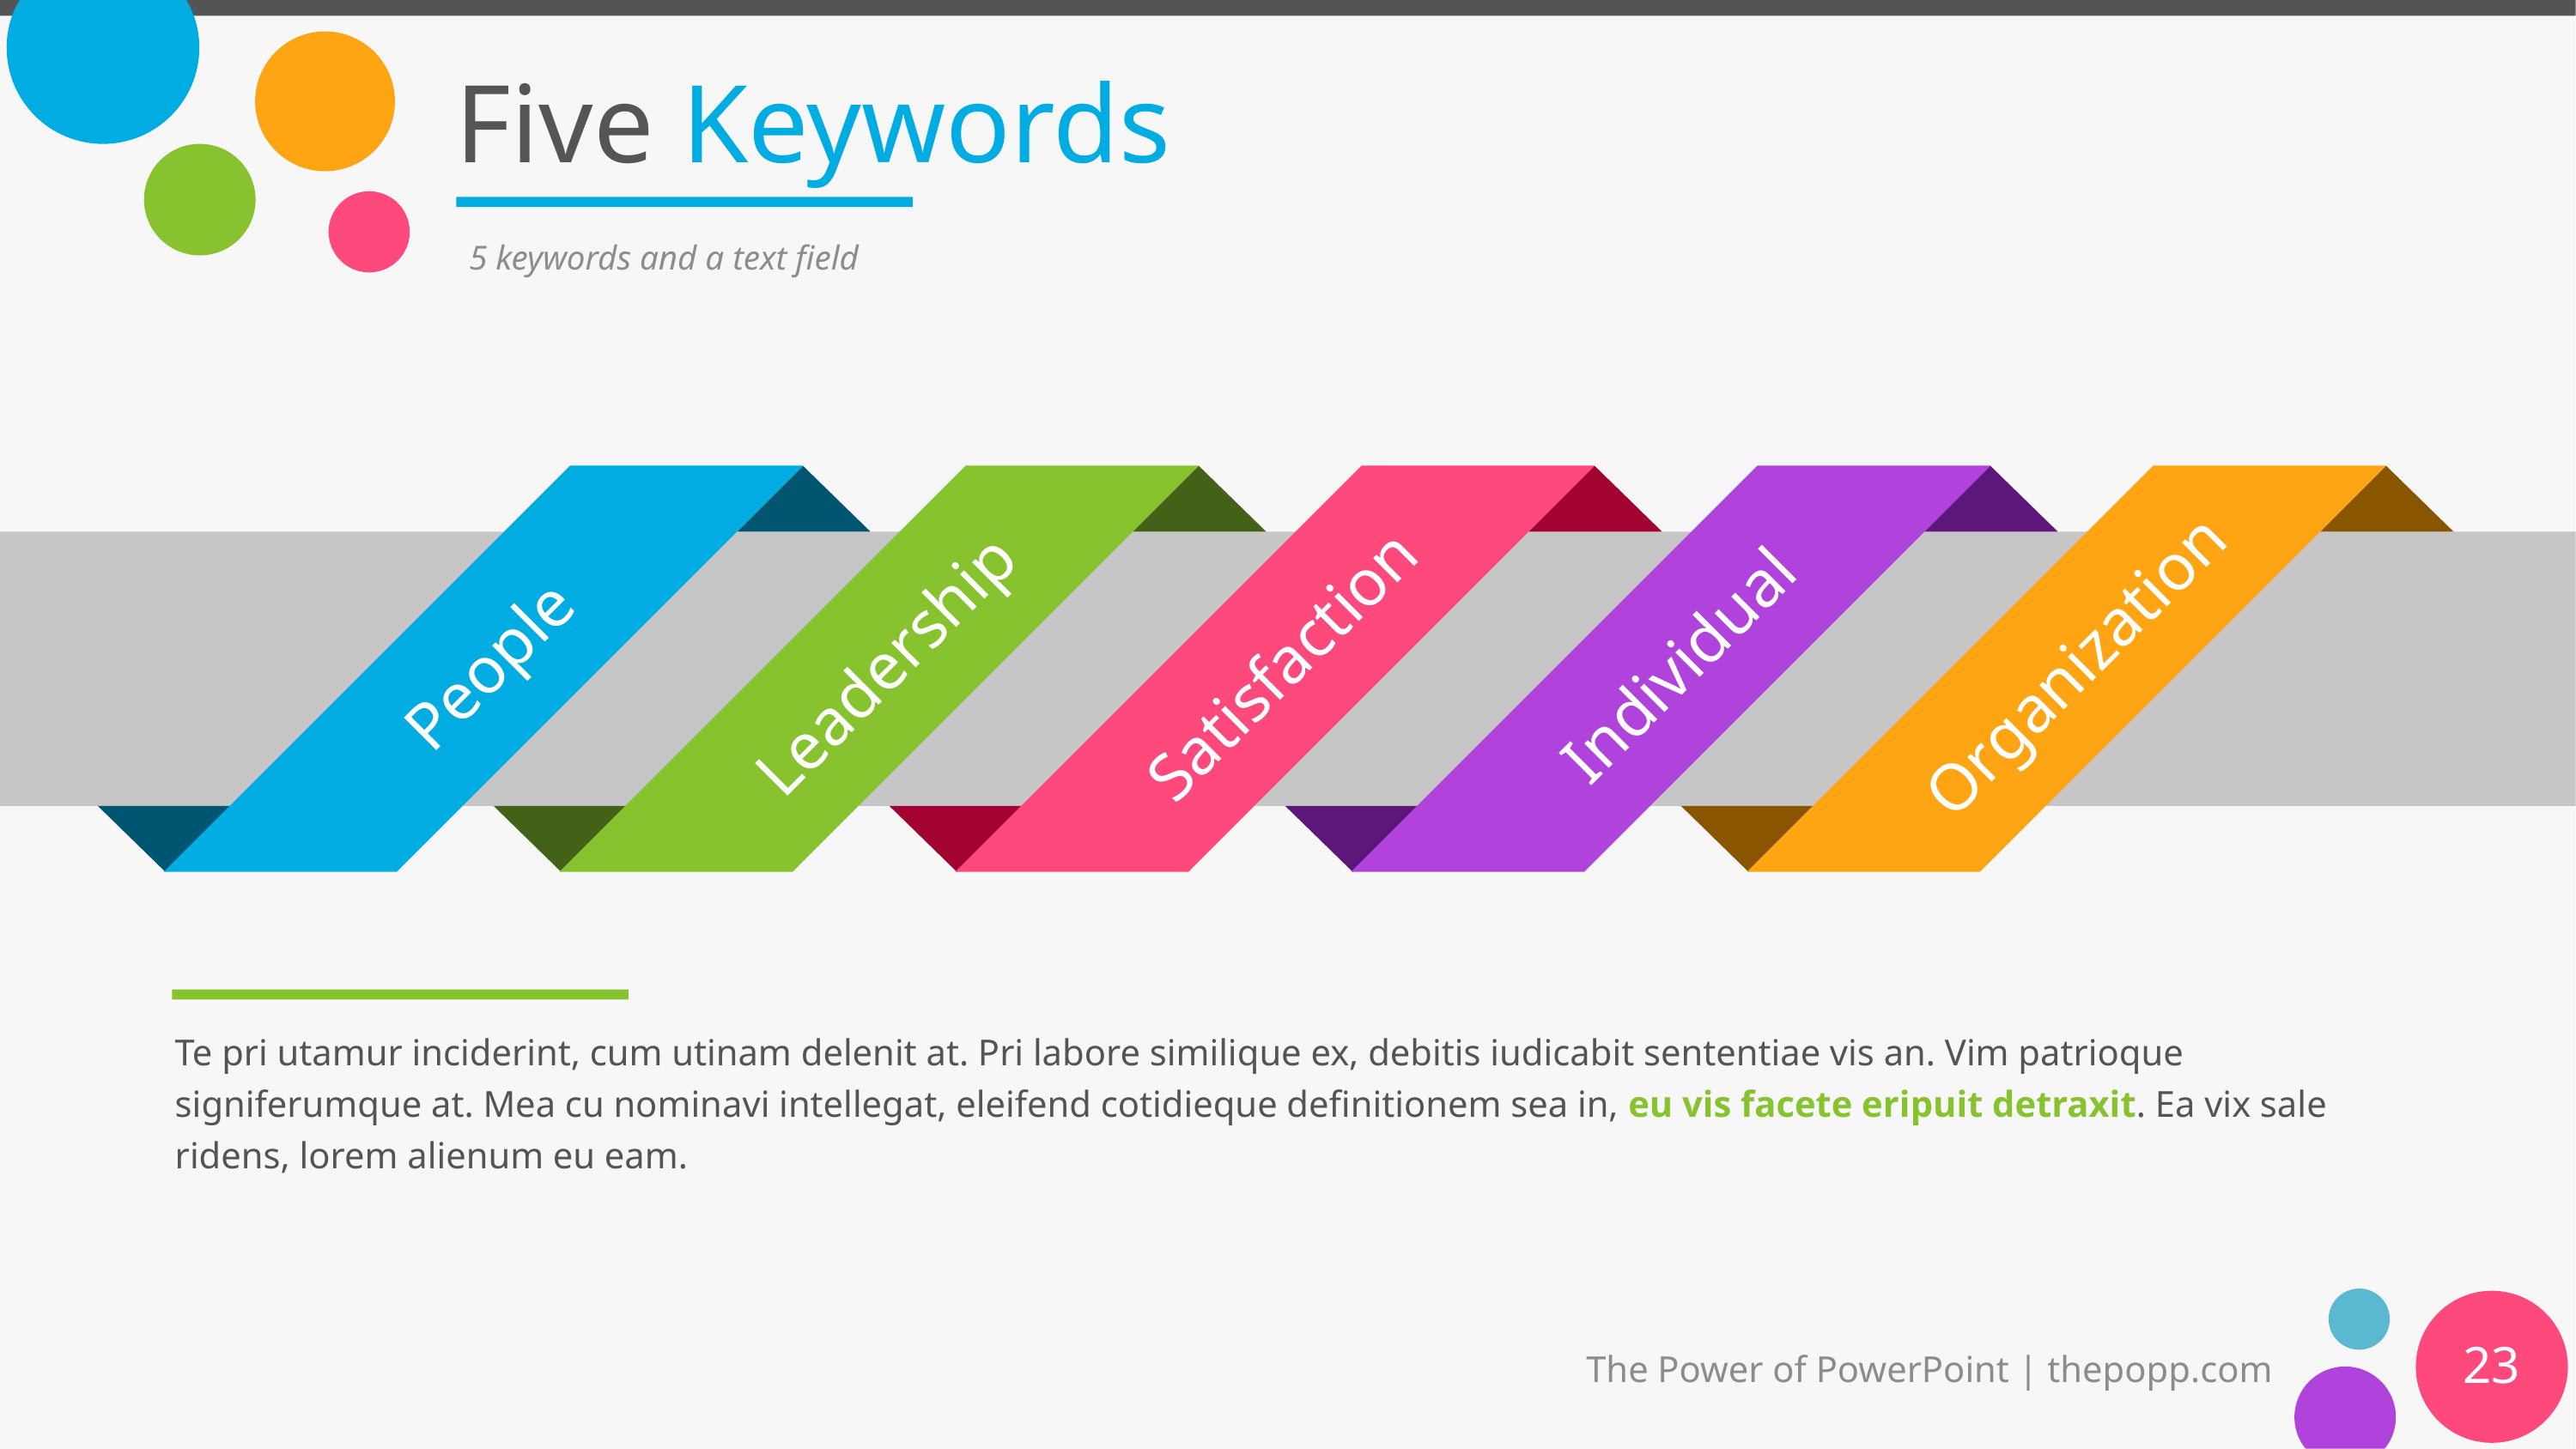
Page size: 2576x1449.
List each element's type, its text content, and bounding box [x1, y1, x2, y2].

list People [266, 442, 709, 885]
list Individual [1455, 442, 1899, 885]
footer The Power of PowerPoint | thepopp.com [1479, 1332, 2296, 1410]
list Leadership [662, 442, 1106, 885]
list Satisfaction [1059, 442, 1503, 885]
list Organization [1852, 442, 2295, 885]
list Te pri utamur inciderint, cum utinam delenit at. Pri labore similique ex, debitis iudicabit sententiae vis an. Vim patrioque signiferumque at. Mea cu nominavi intellegat, eleifend cotidieque definitionem sea in, eu vis facete eripuit detraxit. Ea vix sale ridens, lorem alienum eu eam. [151, 1009, 2434, 1258]
list 5 keywords and a text field [446, 217, 2465, 288]
slide_number 23 [2415, 1328, 2568, 1406]
title Five Keywords [433, 34, 2454, 204]
